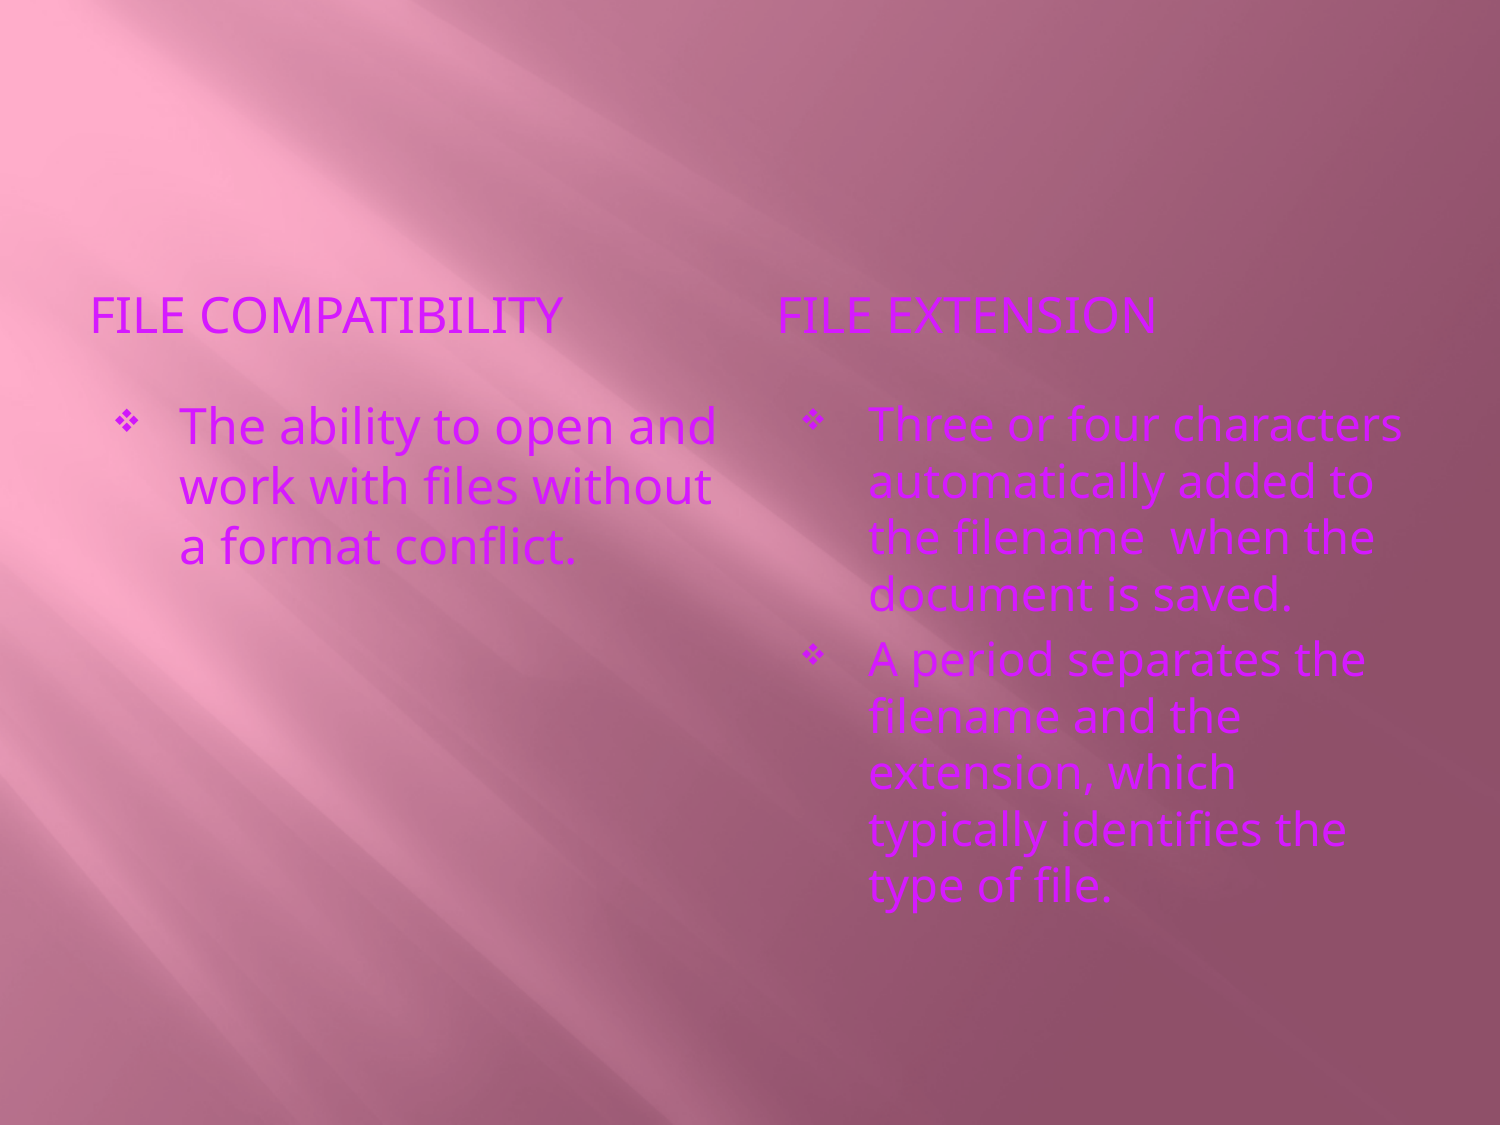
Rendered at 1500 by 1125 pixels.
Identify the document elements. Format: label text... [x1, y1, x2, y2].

list File Compatibility [75, 251, 738, 375]
list File Extension [761, 251, 1425, 375]
list Three or four characters automatically added to the filename when the document is saved. A period separates the filename and the extension, which typically identifies the type of file. [761, 387, 1425, 1005]
list The ability to open and work with files without a format conflict. [75, 387, 738, 1005]
